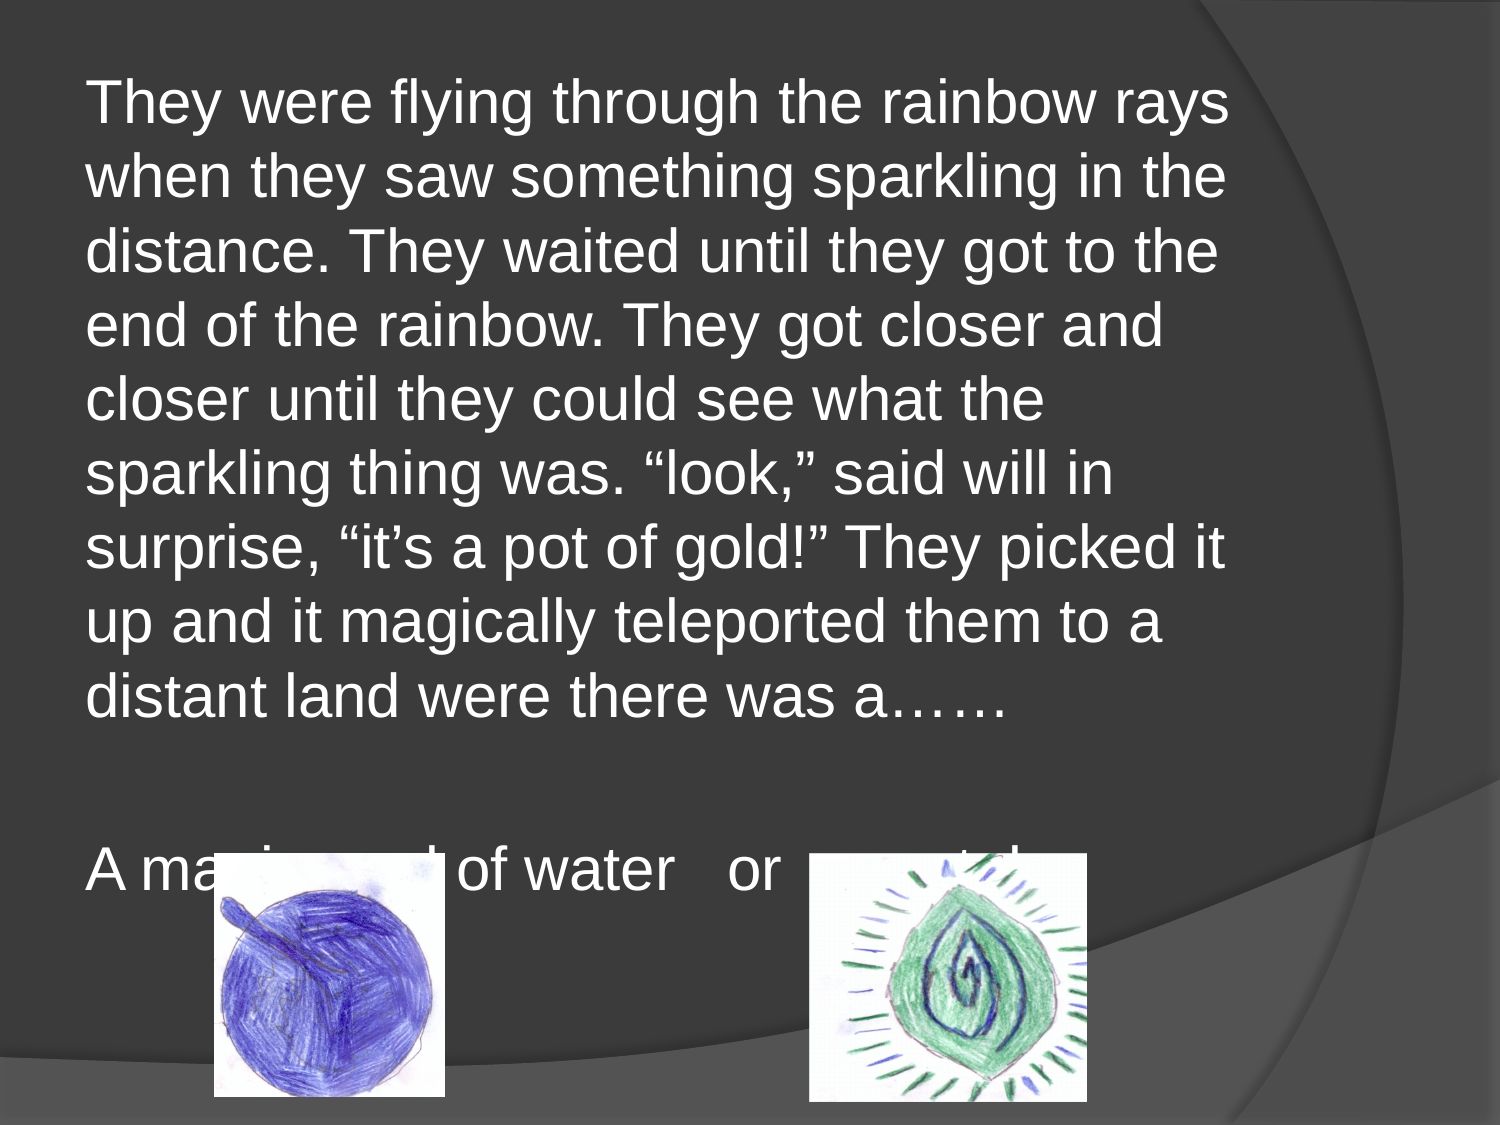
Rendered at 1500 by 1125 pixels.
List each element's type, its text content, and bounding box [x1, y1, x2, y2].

list They were flying through the rainbow rays when they saw something sparkling in the distance. They waited until they got to the end of the rainbow. They got closer and closer until they could see what the sparkling thing was. “look,” said will in surprise, “it’s a pot of gold!” They picked it up and it magically teleported them to a distant land were there was a…… A magic pool of water or a portal [64, 54, 1290, 1005]
picture [1082, 854, 1087, 1102]
picture [214, 852, 446, 1097]
picture [823, 838, 1073, 1117]
picture [810, 854, 815, 1102]
